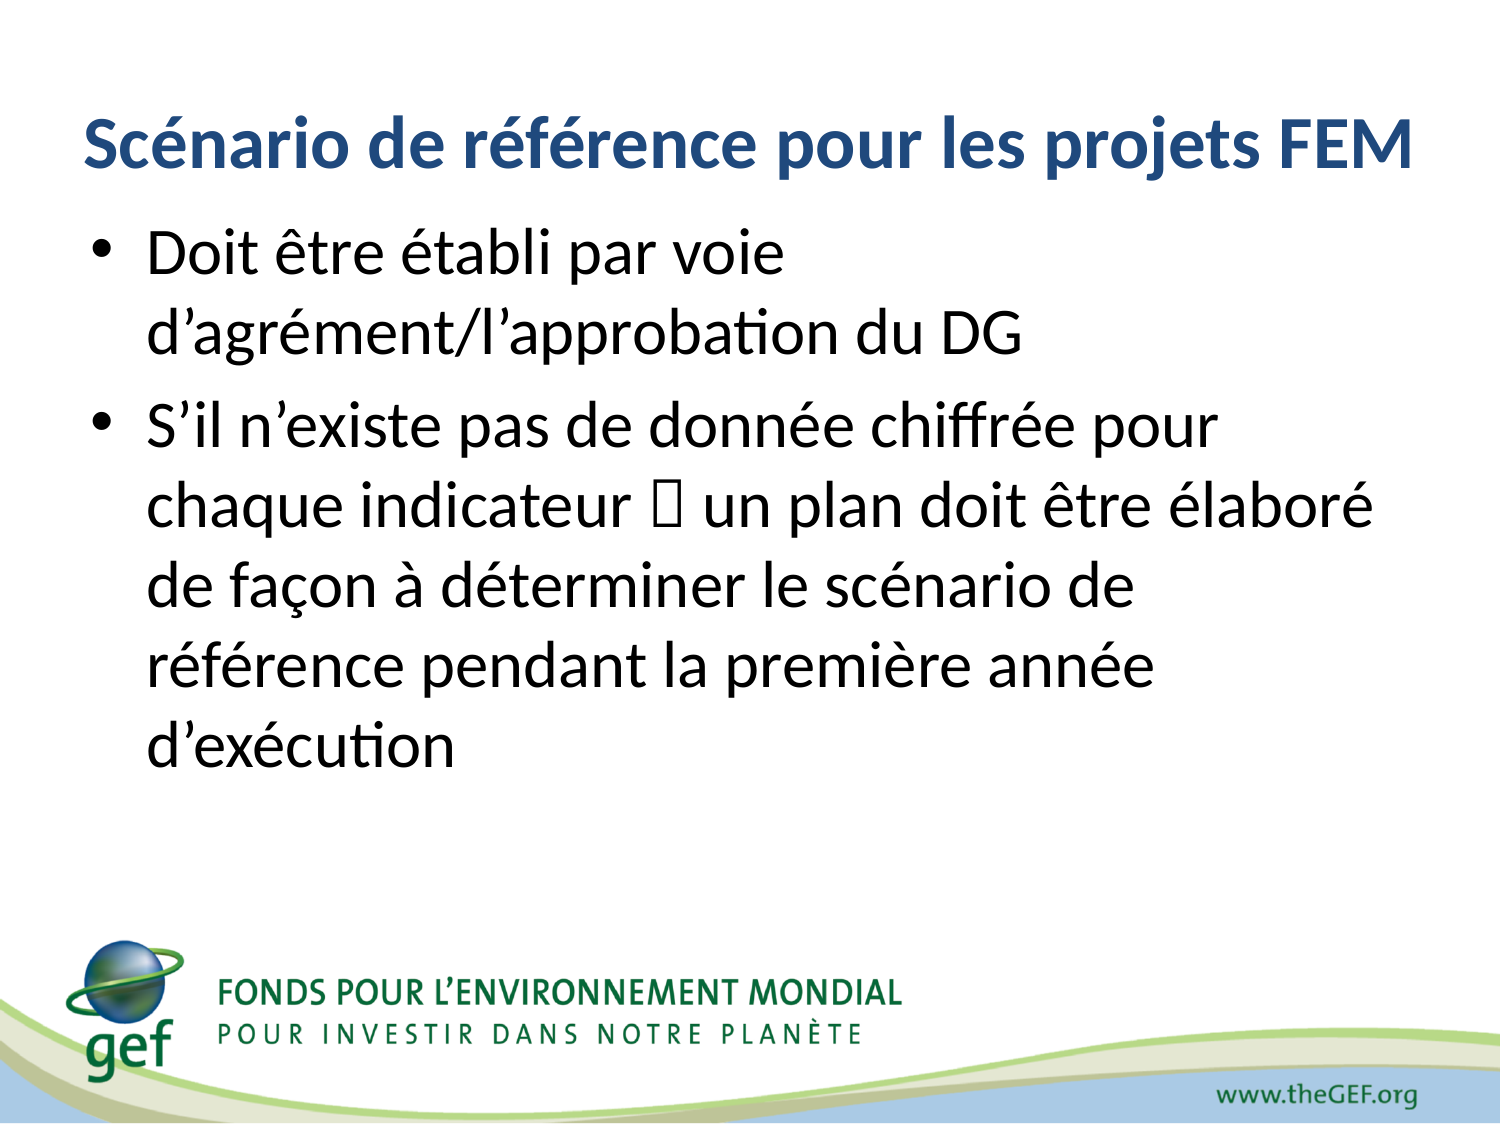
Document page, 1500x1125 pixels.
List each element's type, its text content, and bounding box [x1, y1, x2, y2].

list Doit être établi par voie d’agrément/l’approbation du DG S’il n’existe pas de donnée chiffrée pour chaque indicateur  un plan doit être élaboré de façon à déterminer le scénario de référence pendant la première année d’exécution [74, 199, 1426, 943]
picture [0, 912, 1500, 1125]
title Scénario de référence pour les projets FEM [62, 44, 1438, 233]
